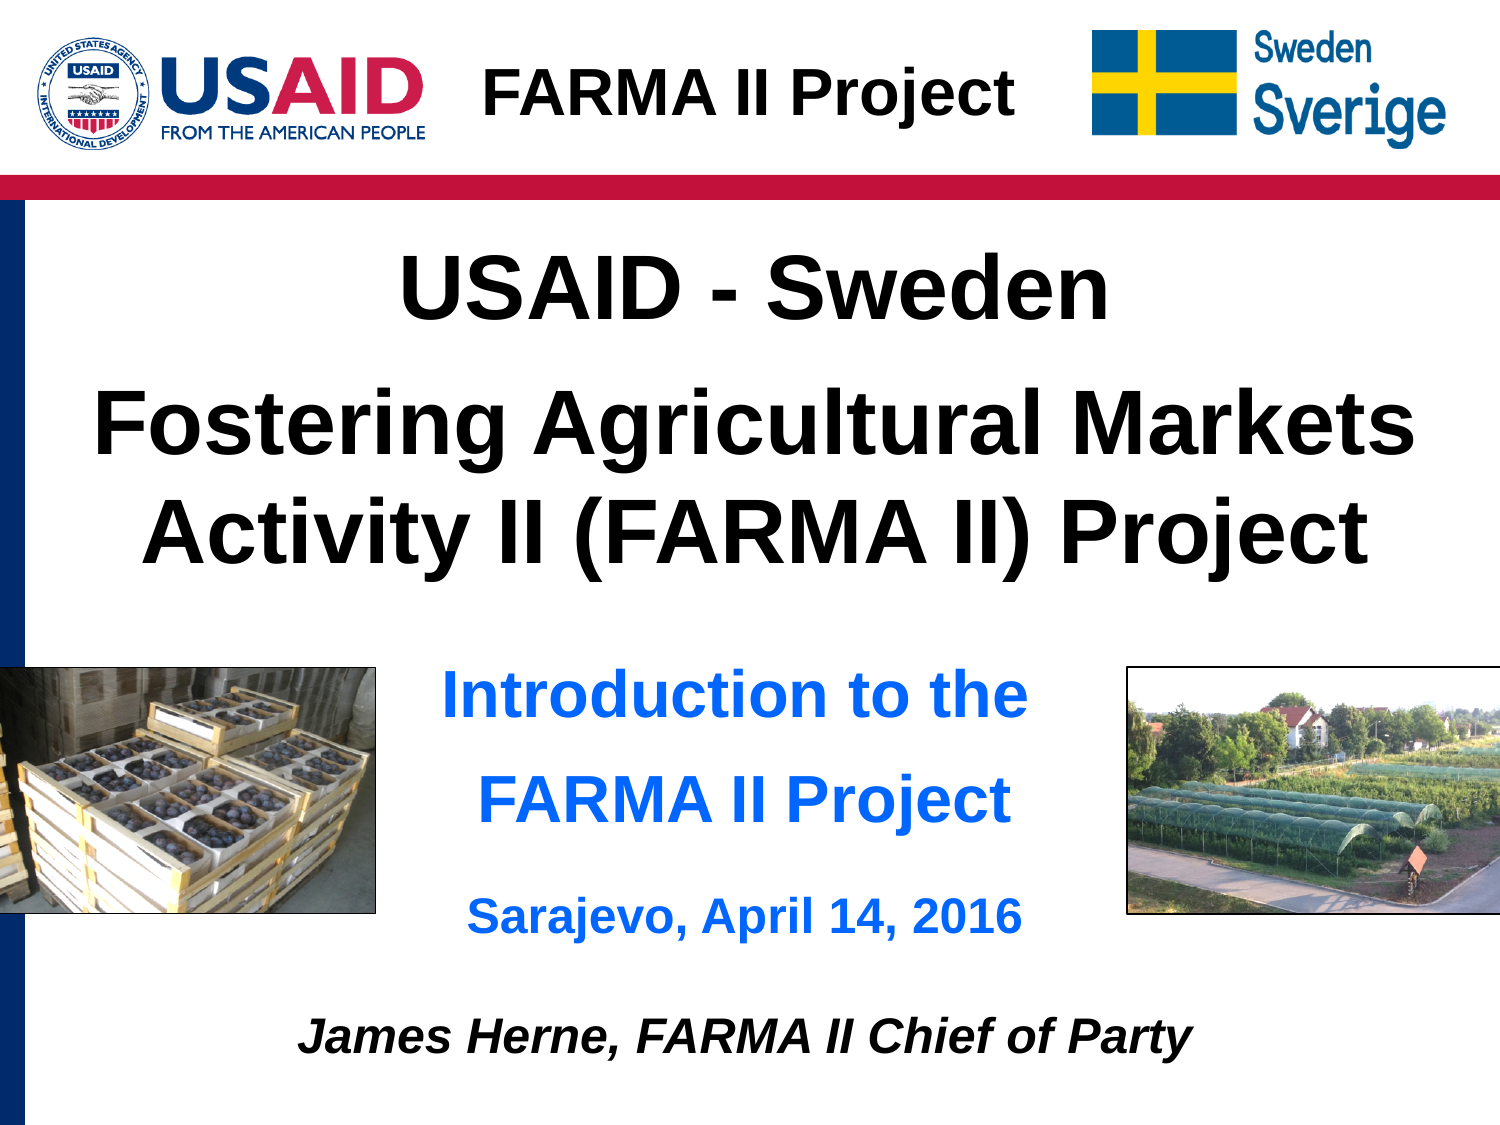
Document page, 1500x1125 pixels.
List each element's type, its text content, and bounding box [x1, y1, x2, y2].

picture [0, 668, 376, 914]
picture [1127, 668, 1500, 914]
text_box Introduction to the FARMA II Project Sarajevo, April 14, 2016 James Herne, FARMA II Chief of Party [53, 656, 1437, 1071]
text_box USAID - Sweden Fostering Agricultural Markets Activity II (FARMA II) Project [53, 219, 1458, 598]
picture [1092, 30, 1446, 150]
text_box FARMA II Project [466, 41, 1034, 136]
picture [37, 37, 435, 150]
